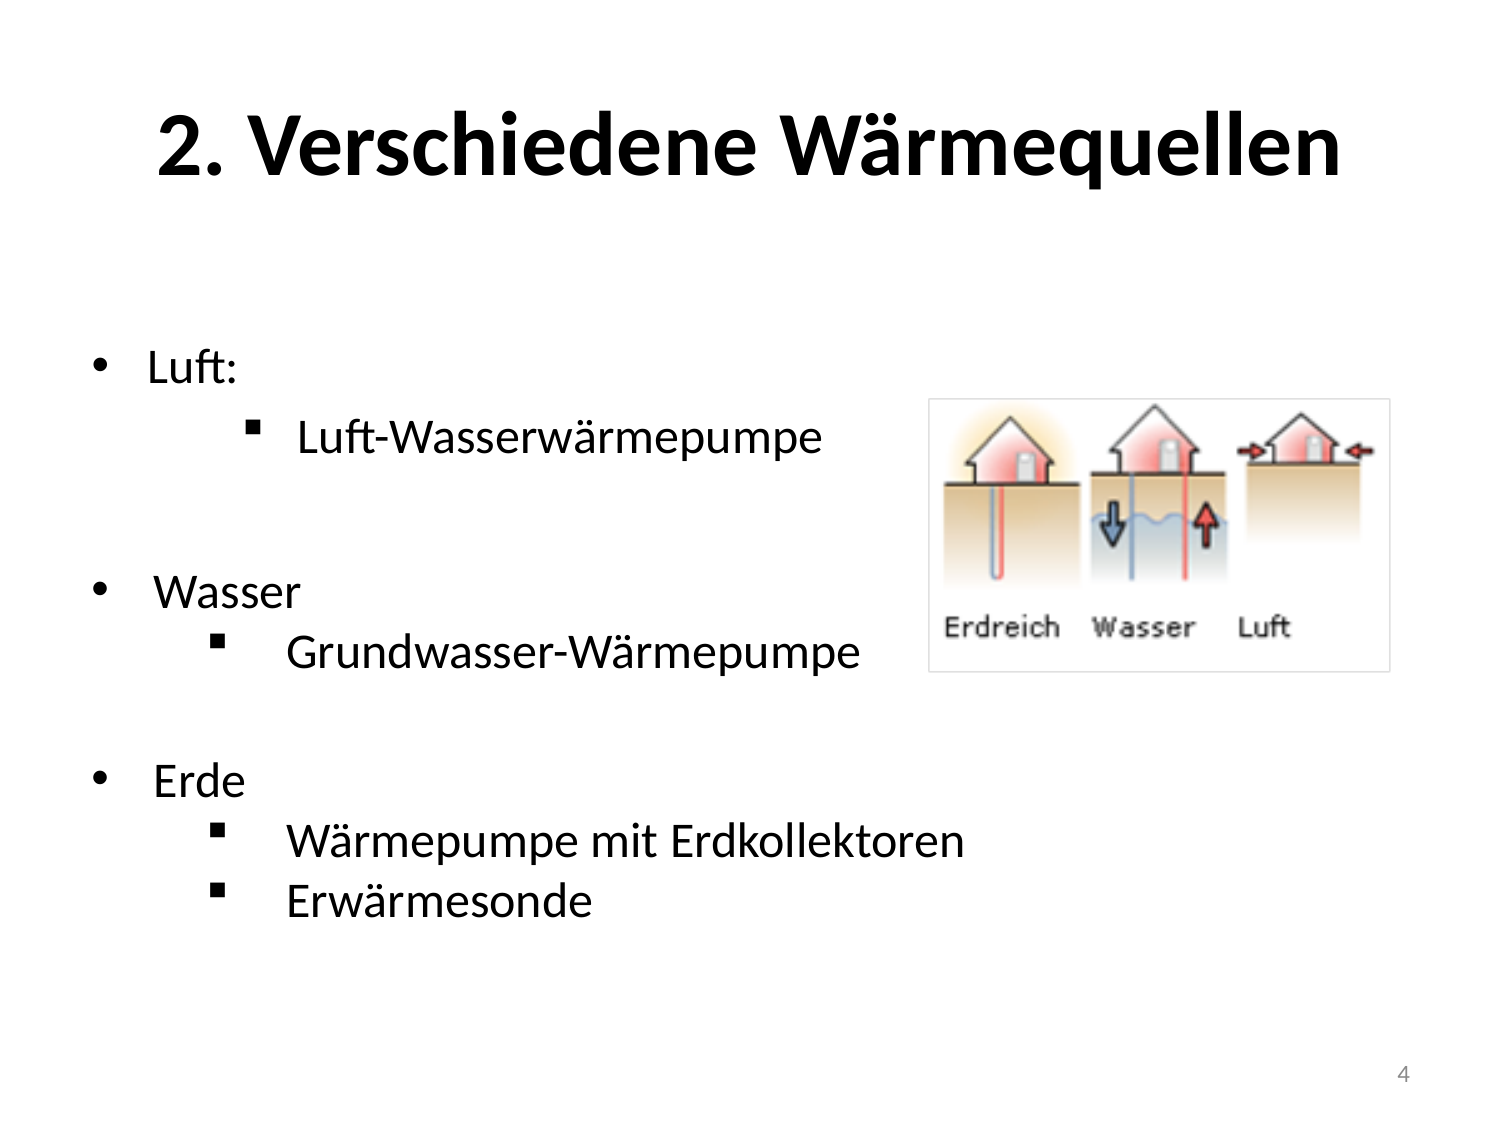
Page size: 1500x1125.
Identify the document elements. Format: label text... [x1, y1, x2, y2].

slide_number 4 [1074, 1042, 1425, 1103]
list Luft: Luft-Wasserwärmepumpe [76, 326, 845, 516]
text_box Wasser Grundwasser-Wärmepumpe [76, 550, 928, 686]
picture [926, 396, 1393, 675]
title 2. Verschiedene Wärmequellen [75, 45, 1425, 233]
text_box Erde Wärmepumpe mit Erdkollektoren Erwärmesonde [76, 739, 1010, 935]
